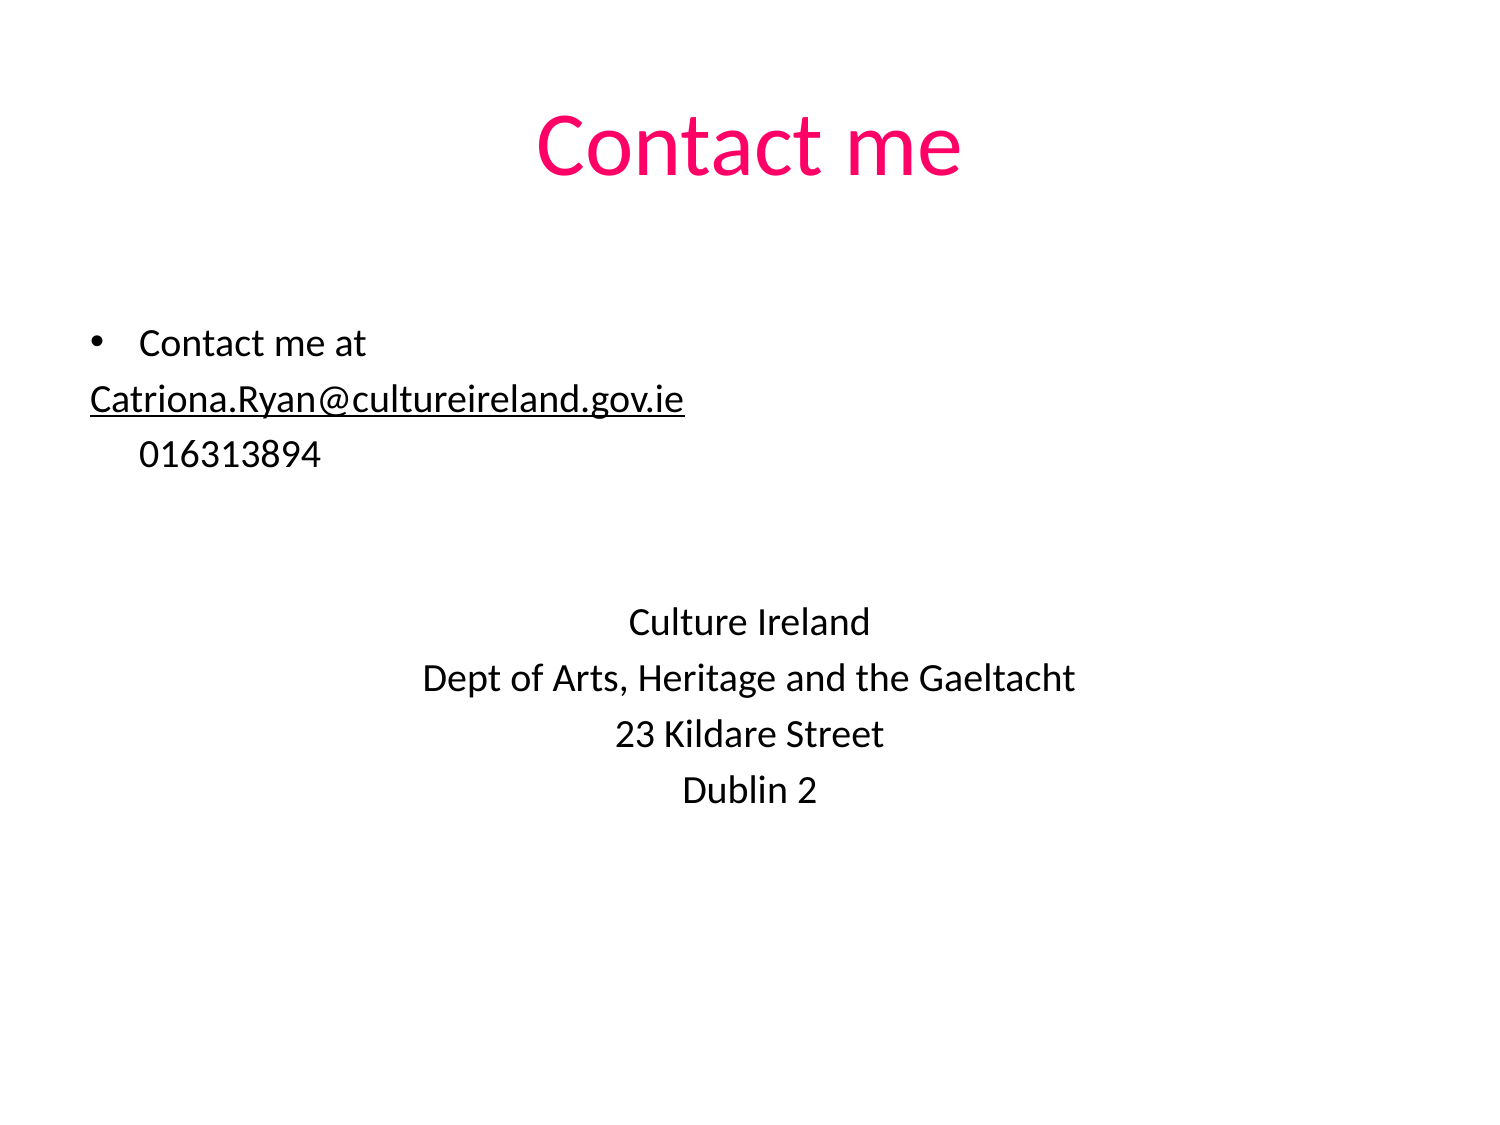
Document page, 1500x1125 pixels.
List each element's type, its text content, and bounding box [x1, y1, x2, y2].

title Contact me [75, 45, 1425, 233]
list Contact me at Catriona.Ryan@cultureireland.gov.ie 016313894 Culture Ireland Dept of Arts, Heritage and the Gaeltacht 23 Kildare Street Dublin 2 [75, 262, 1425, 1005]
